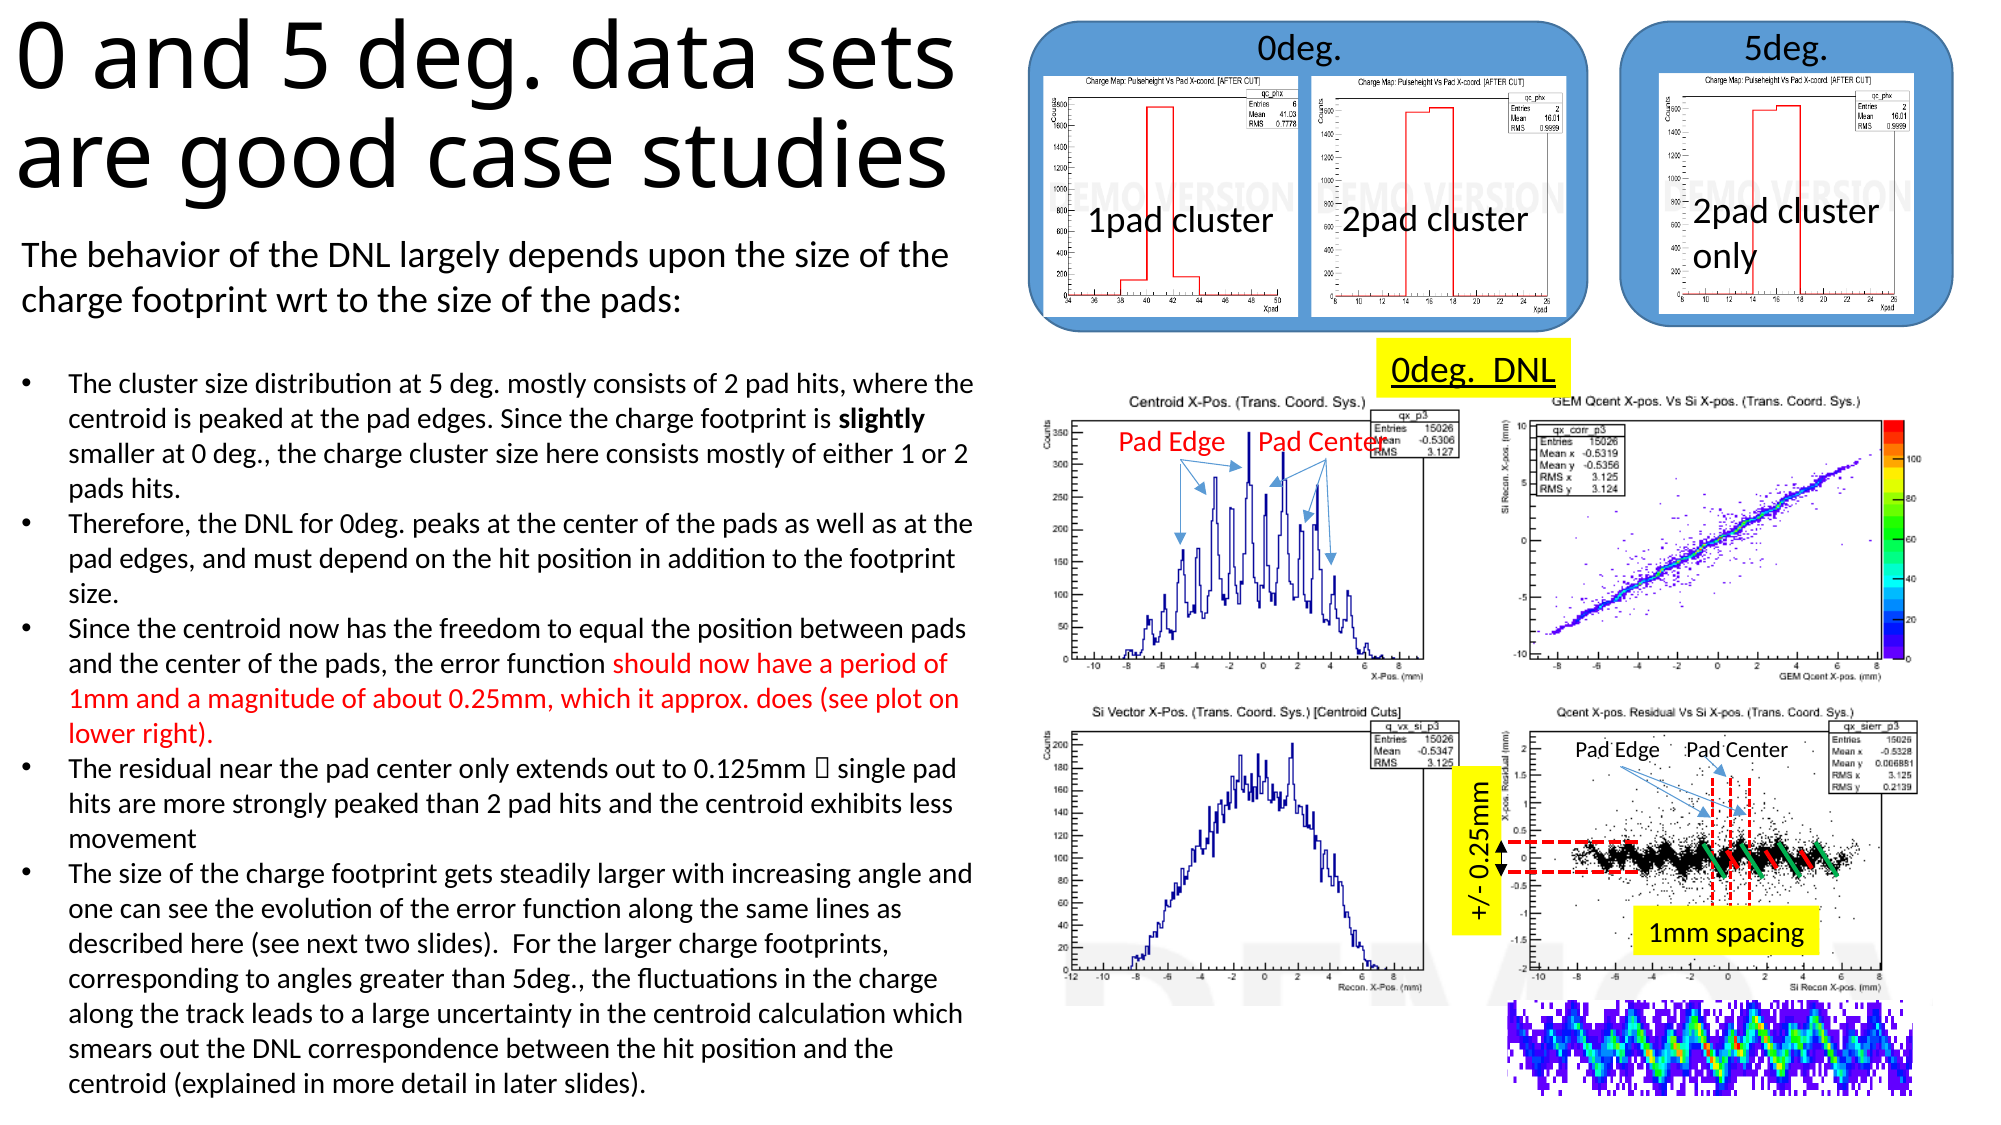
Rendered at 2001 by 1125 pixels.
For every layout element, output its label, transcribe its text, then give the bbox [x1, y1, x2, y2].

text_box The behavior of the DNL largely depends upon the size of the charge footprint wrt to the size of the pads: The cluster size distribution at 5 deg. mostly consists of 2 pad hits, where the centroid is peaked at the pad edges. Since the charge footprint is slightly smaller at 0 deg., the charge cluster size here consists mostly of either 1 or 2 pads hits. Therefore, the DNL for 0deg. peaks at the center of the pads as well as at the pad edges, and must depend on the hit position in addition to the footprint size. Since the centroid now has the freedom to equal the position between pads and the center of the pads, the error function should now have a period of 1mm and a magnitude of about 0.25mm, which it approx. does (see plot on lower right). The residual near the pad center only extends out to 0.125mm  single pad hits are more strongly peaked than 2 pad hits and the centroid exhibits less movement The size of the charge footprint gets steadily larger with increasing angle and one can see the evolution of the error function along the same lines as described here (see next two slides). For the larger charge footprints, corresponding to angles greater than 5deg., the fluctuations in the charge along the track leads to a large uncertainty in the centroid calculation which smears out the DNL correspondence between the hit position and the centroid (explained in more detail in later slides). [6, 222, 1012, 1125]
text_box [1028, 337, 1933, 1006]
title 0 and 5 deg. data sets are good case studies [0, 0, 1029, 218]
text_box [1028, 15, 1953, 332]
picture [1507, 1000, 1913, 1096]
